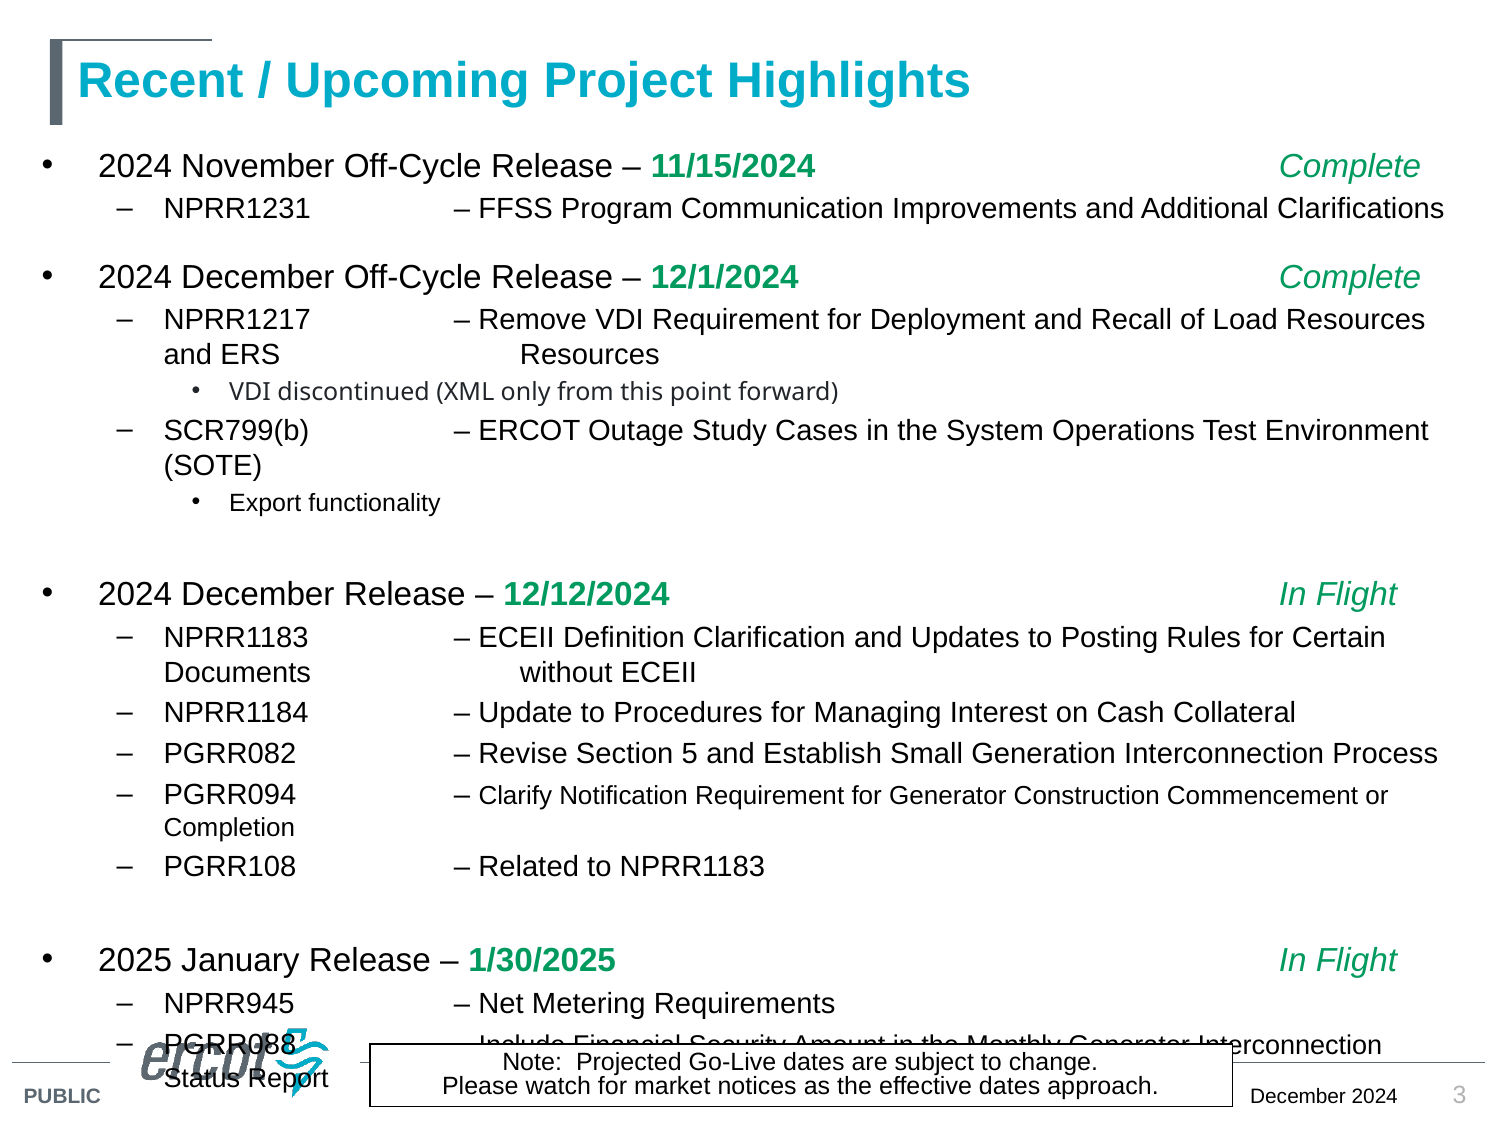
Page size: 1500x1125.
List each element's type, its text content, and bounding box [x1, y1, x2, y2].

title Recent / Upcoming Project Highlights [62, 39, 1038, 118]
picture [137, 1025, 332, 1100]
list 2024 November Off-Cycle Release – 11/15/2024 Complete NPRR1231 – FFSS Program Communication Improvements and Additional Clarifications 2024 December Off-Cycle Release – 12/1/2024 Complete NPRR1217 – Remove VDI Requirement for Deployment and Recall of Load Resources and ERS Resources VDI discontinued (XML only from this point forward) SCR799(b) – ERCOT Outage Study Cases in the System Operations Test Environment (SOTE) Export functionality 2024 December Release – 12/12/2024 In Flight NPRR1183 – ECEII Definition Clarification and Updates to Posting Rules for Certain Documents without ECEII NPRR1184 – Update to Procedures for Managing Interest on Cash Collateral PGRR082 – Revise Section 5 and Establish Small Generation Interconnection Process PGRR094 – Clarify Notification Requirement for Generator Construction Commencement or Completion PGRR108 – Related to NPRR1183 2025 January Release – 1/30/2025 In Flight NPRR945 – Net Metering Requirements PGRR088 – Include Financial Security Amount in the Monthly Generator Interconnection Status Report [26, 125, 1463, 1025]
text_box Note: Projected Go-Live dates are subject to change. Please watch for market notices as the effective dates approach. [369, 1043, 1233, 1107]
slide_number 3 [1437, 1076, 1475, 1112]
